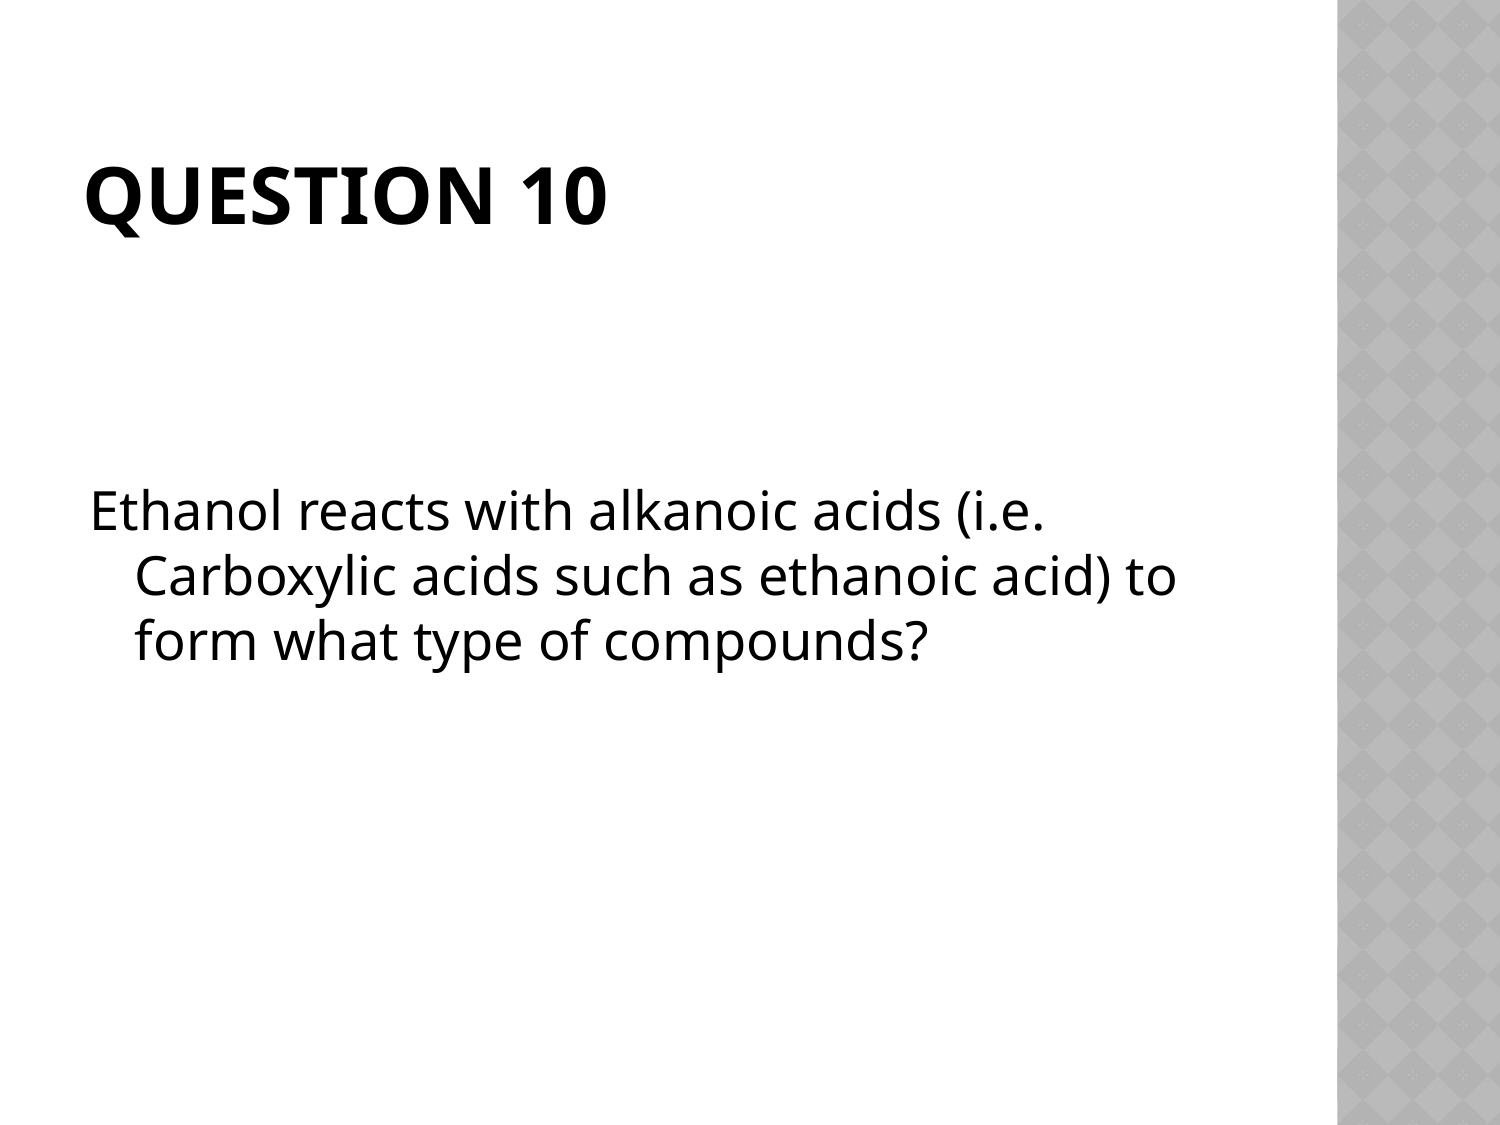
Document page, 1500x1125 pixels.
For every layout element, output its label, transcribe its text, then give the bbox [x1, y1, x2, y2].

list Ethanol reacts with alkanoic acids (i.e. Carboxylic acids such as ethanoic acid) to form what type of compounds? [75, 468, 1263, 1059]
title Question 10 [75, 52, 1263, 240]
